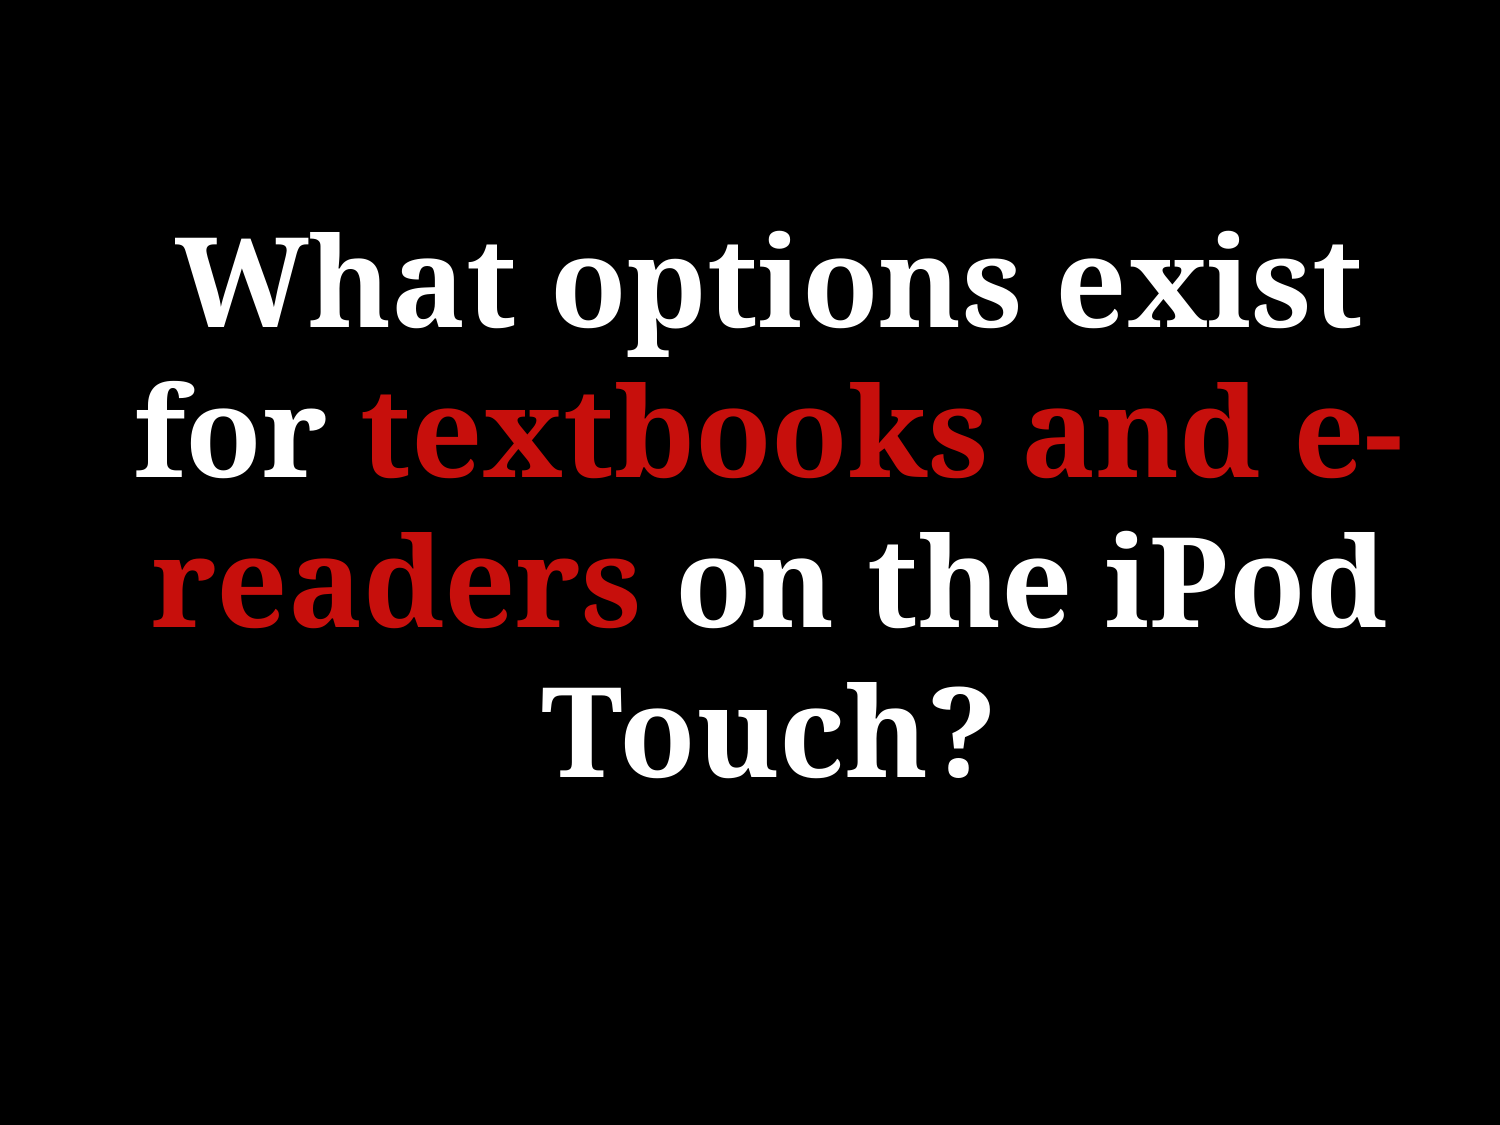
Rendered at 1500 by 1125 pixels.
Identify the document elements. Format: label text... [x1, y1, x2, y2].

title What options exist for textbooks and e-readers on the iPod Touch? [75, 459, 1465, 811]
